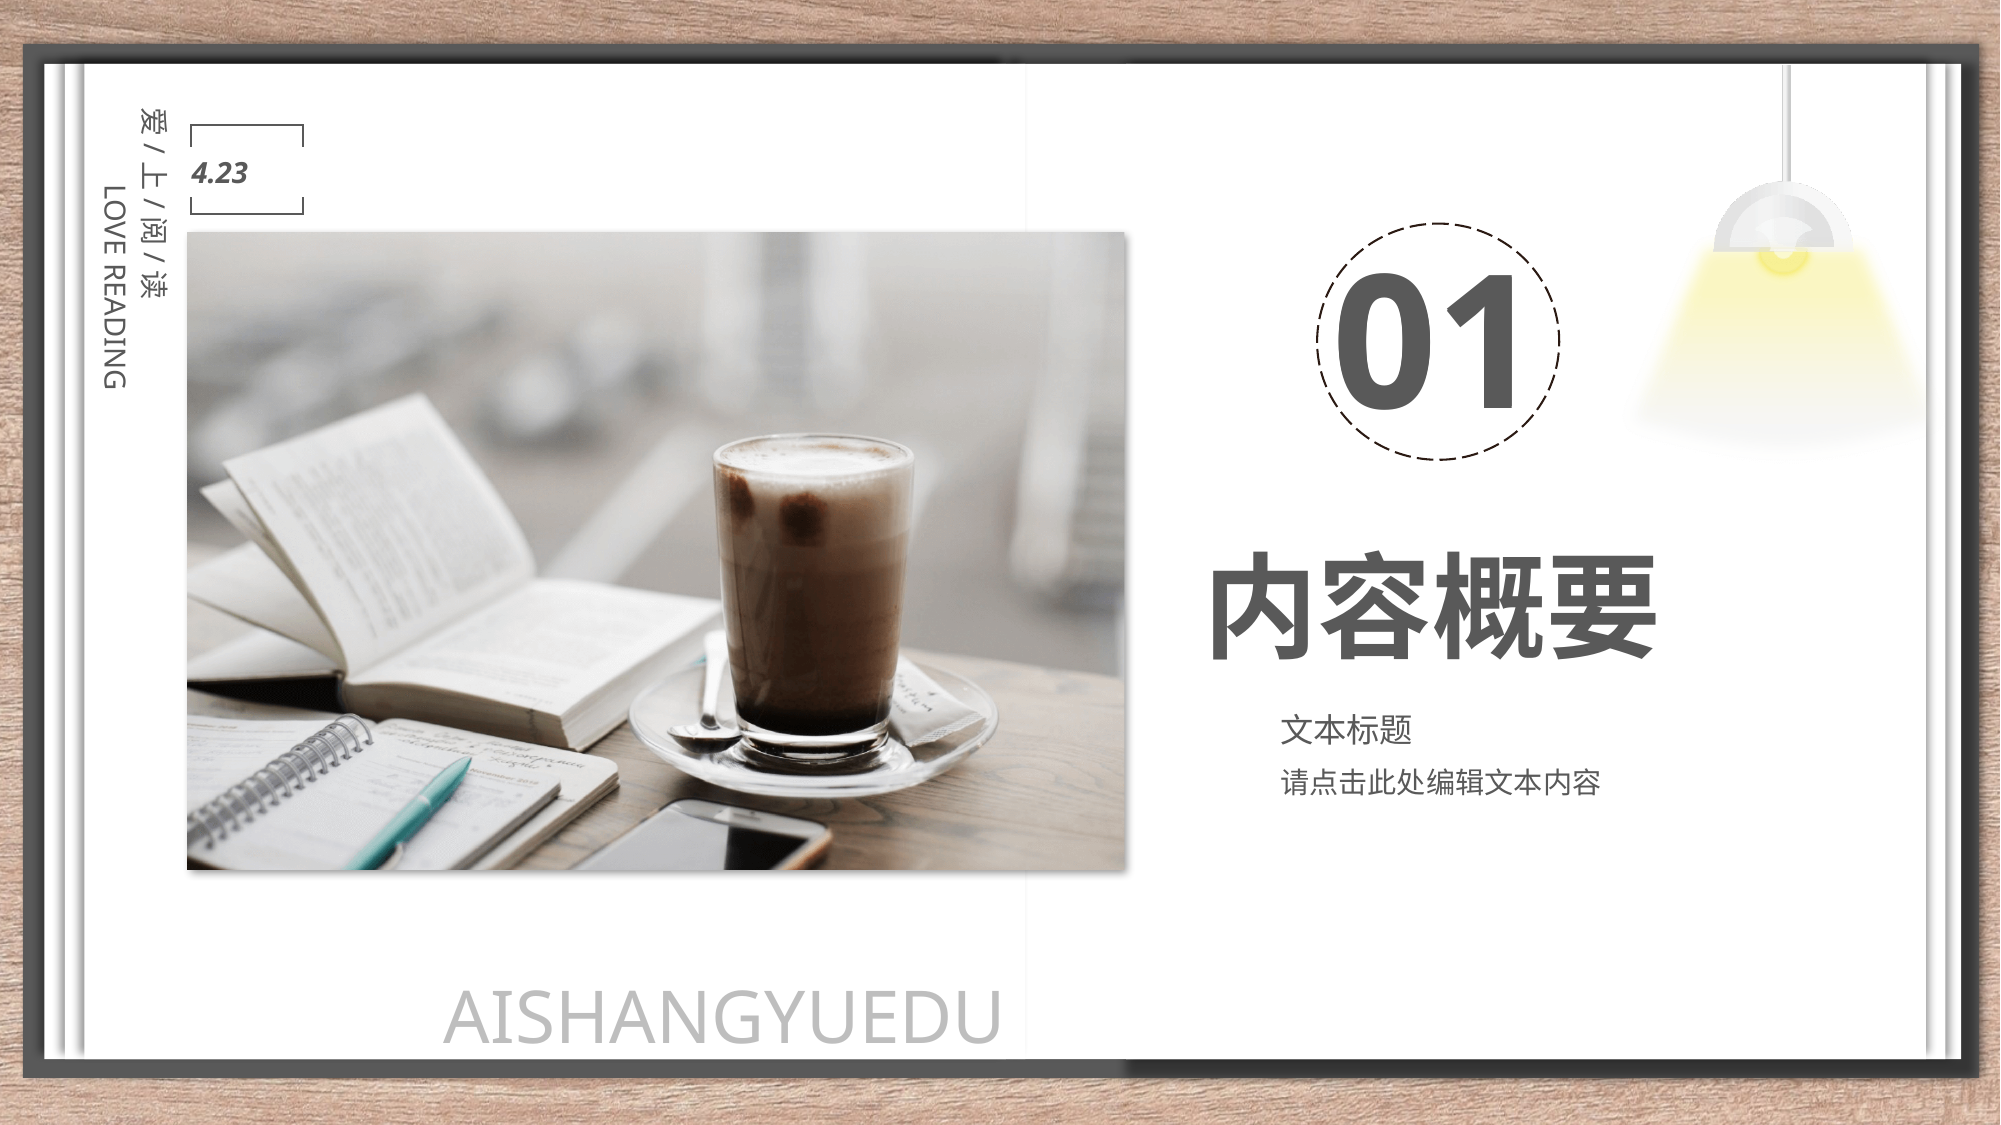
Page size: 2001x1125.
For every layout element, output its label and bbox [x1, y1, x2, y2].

text_box [176, 125, 326, 214]
text_box [44, 63, 1962, 1060]
picture [0, 0, 2000, 1125]
text_box [1317, 215, 1560, 460]
text_box [1265, 701, 1629, 808]
